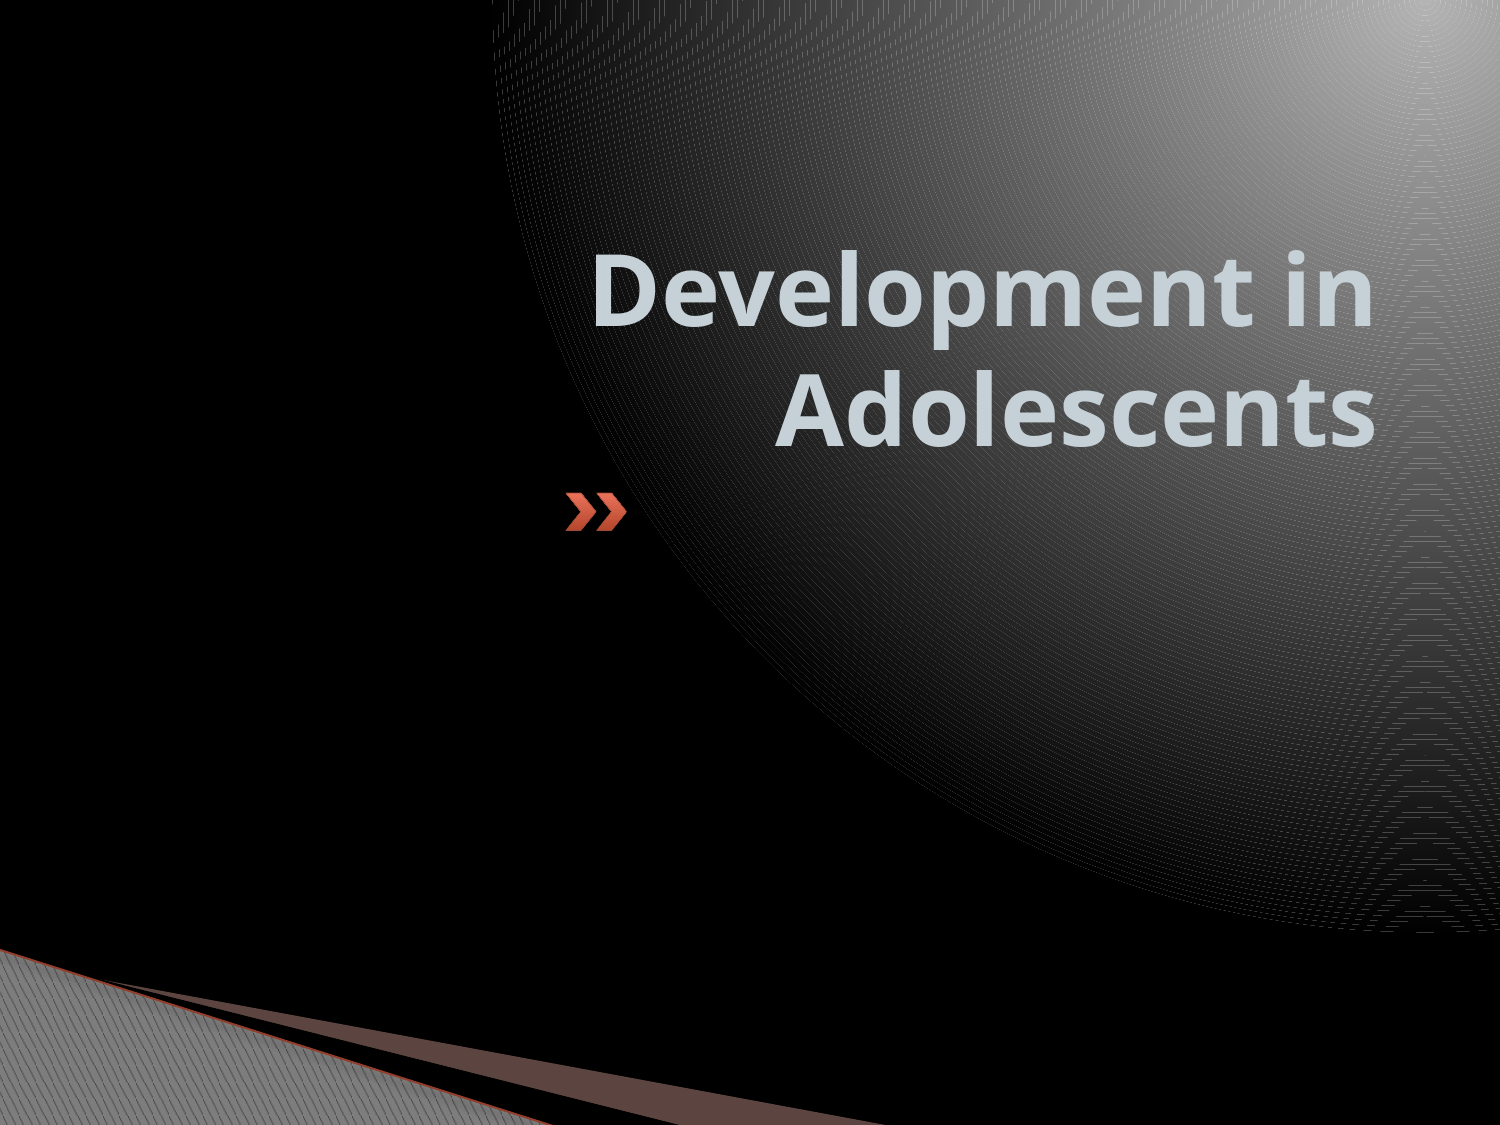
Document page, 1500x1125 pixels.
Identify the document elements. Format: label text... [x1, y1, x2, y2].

picture [0, 952, 543, 1125]
title Development in Adolescents [118, 173, 1394, 474]
